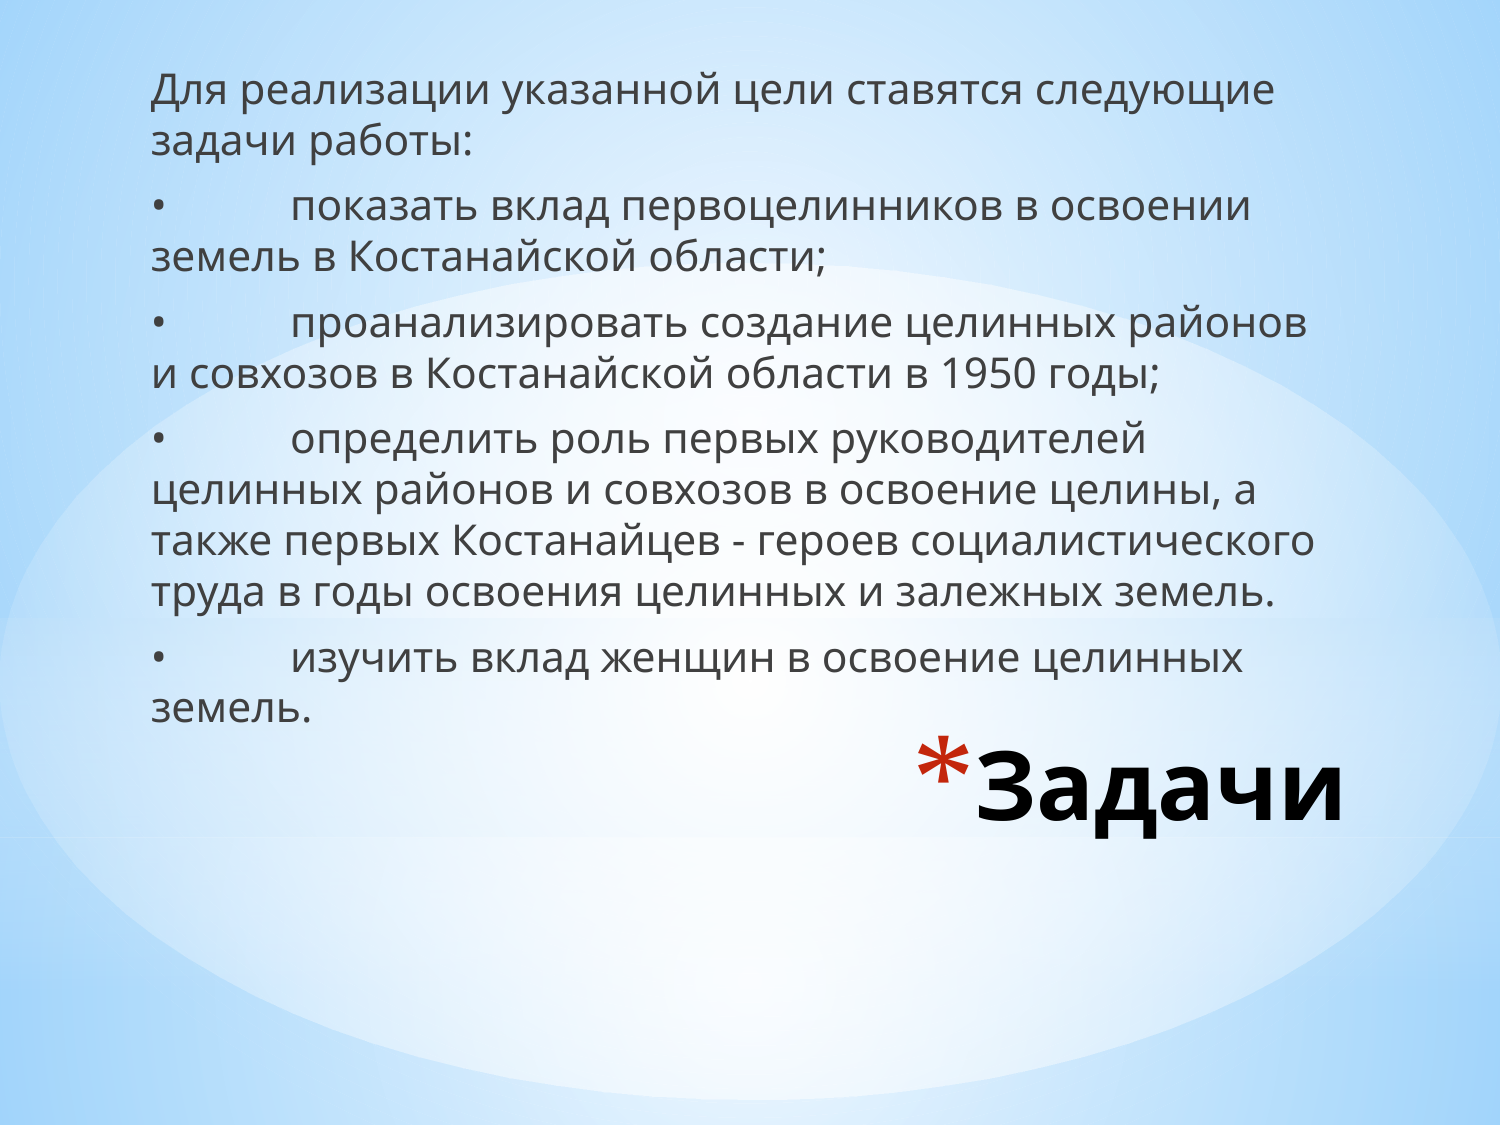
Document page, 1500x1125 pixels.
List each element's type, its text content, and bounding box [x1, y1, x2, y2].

list Для реализации указанной цели ставятся следующие задачи работы: • показать вклад первоцелинников в освоении земель в Костанайской области; • проанализировать создание целинных районов и совхозов в Костанайской области в 1950 годы; • определить роль первых руководителей целинных районов и совхозов в освоение целины, а также первых Костанайцев - героев социалистического труда в годы освоения целинных и залежных земель. • изучить вклад женщин в освоение целинных земель. [135, 54, 1352, 781]
title Задачи [294, 717, 1363, 905]
